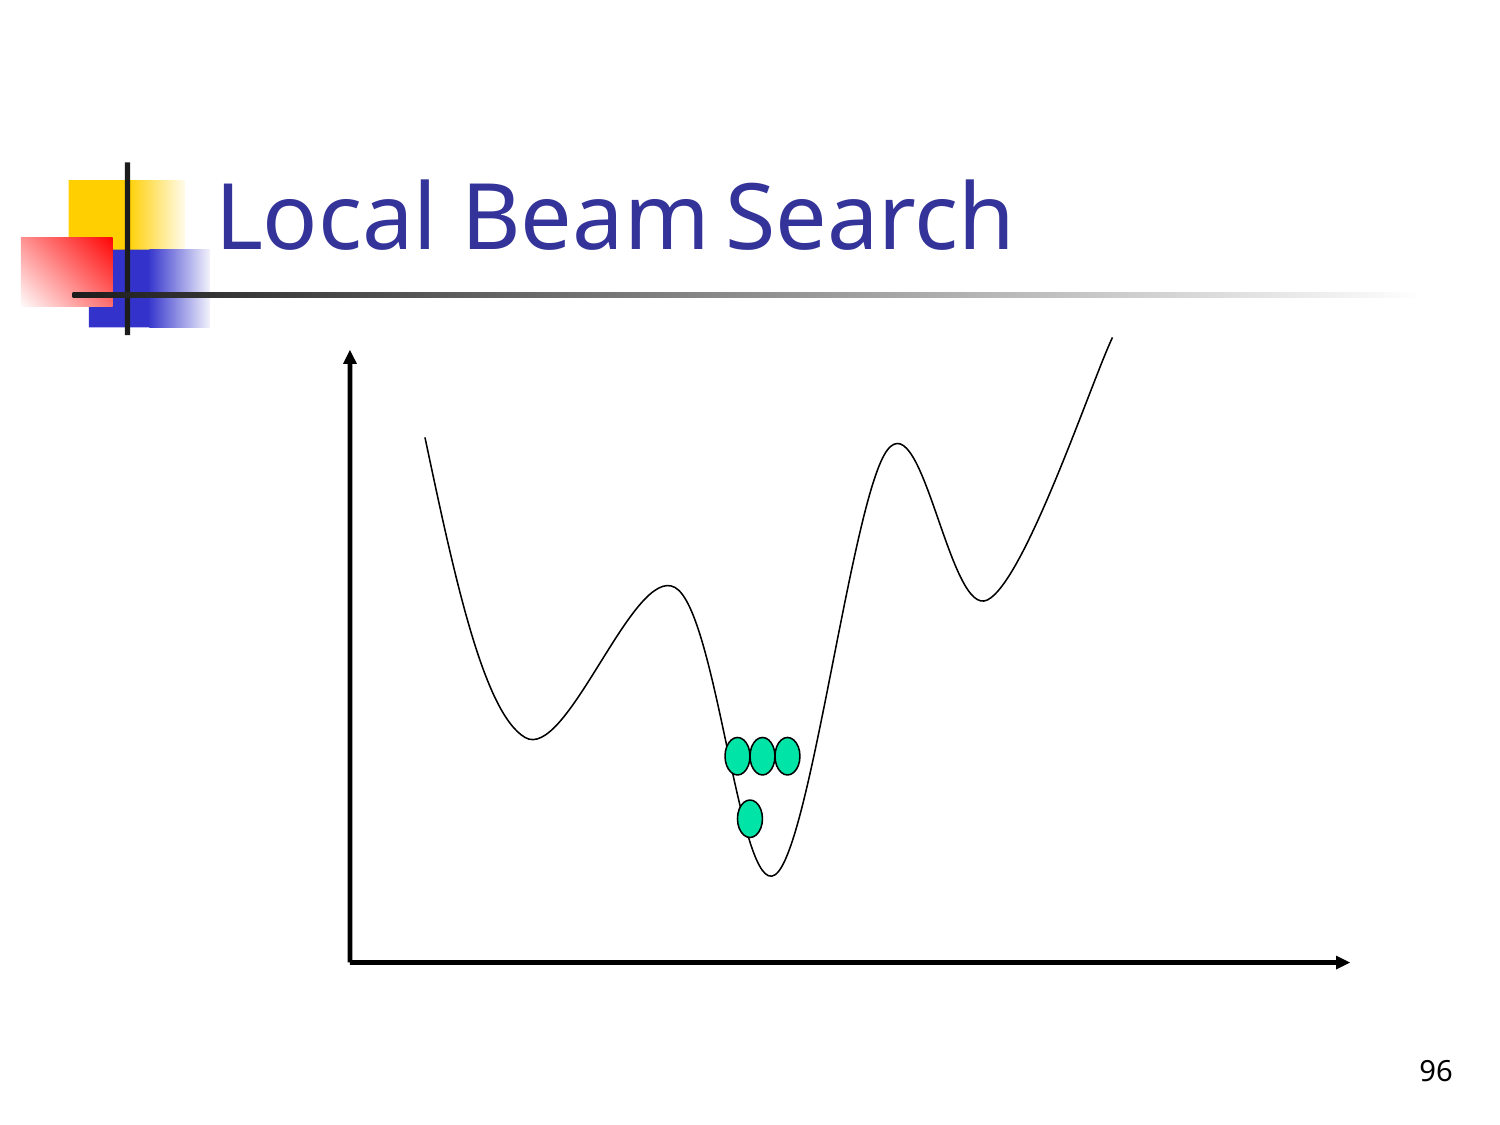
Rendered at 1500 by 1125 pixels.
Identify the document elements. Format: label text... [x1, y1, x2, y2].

text_box [725, 737, 750, 775]
slide_number 96 [1154, 1023, 1468, 1100]
title Local Beam Search [199, 140, 1479, 276]
text_box [774, 737, 800, 775]
text_box [424, 337, 1113, 877]
text_box [349, 956, 1351, 969]
text_box [343, 349, 357, 962]
text_box [737, 800, 763, 838]
text_box [750, 737, 775, 775]
